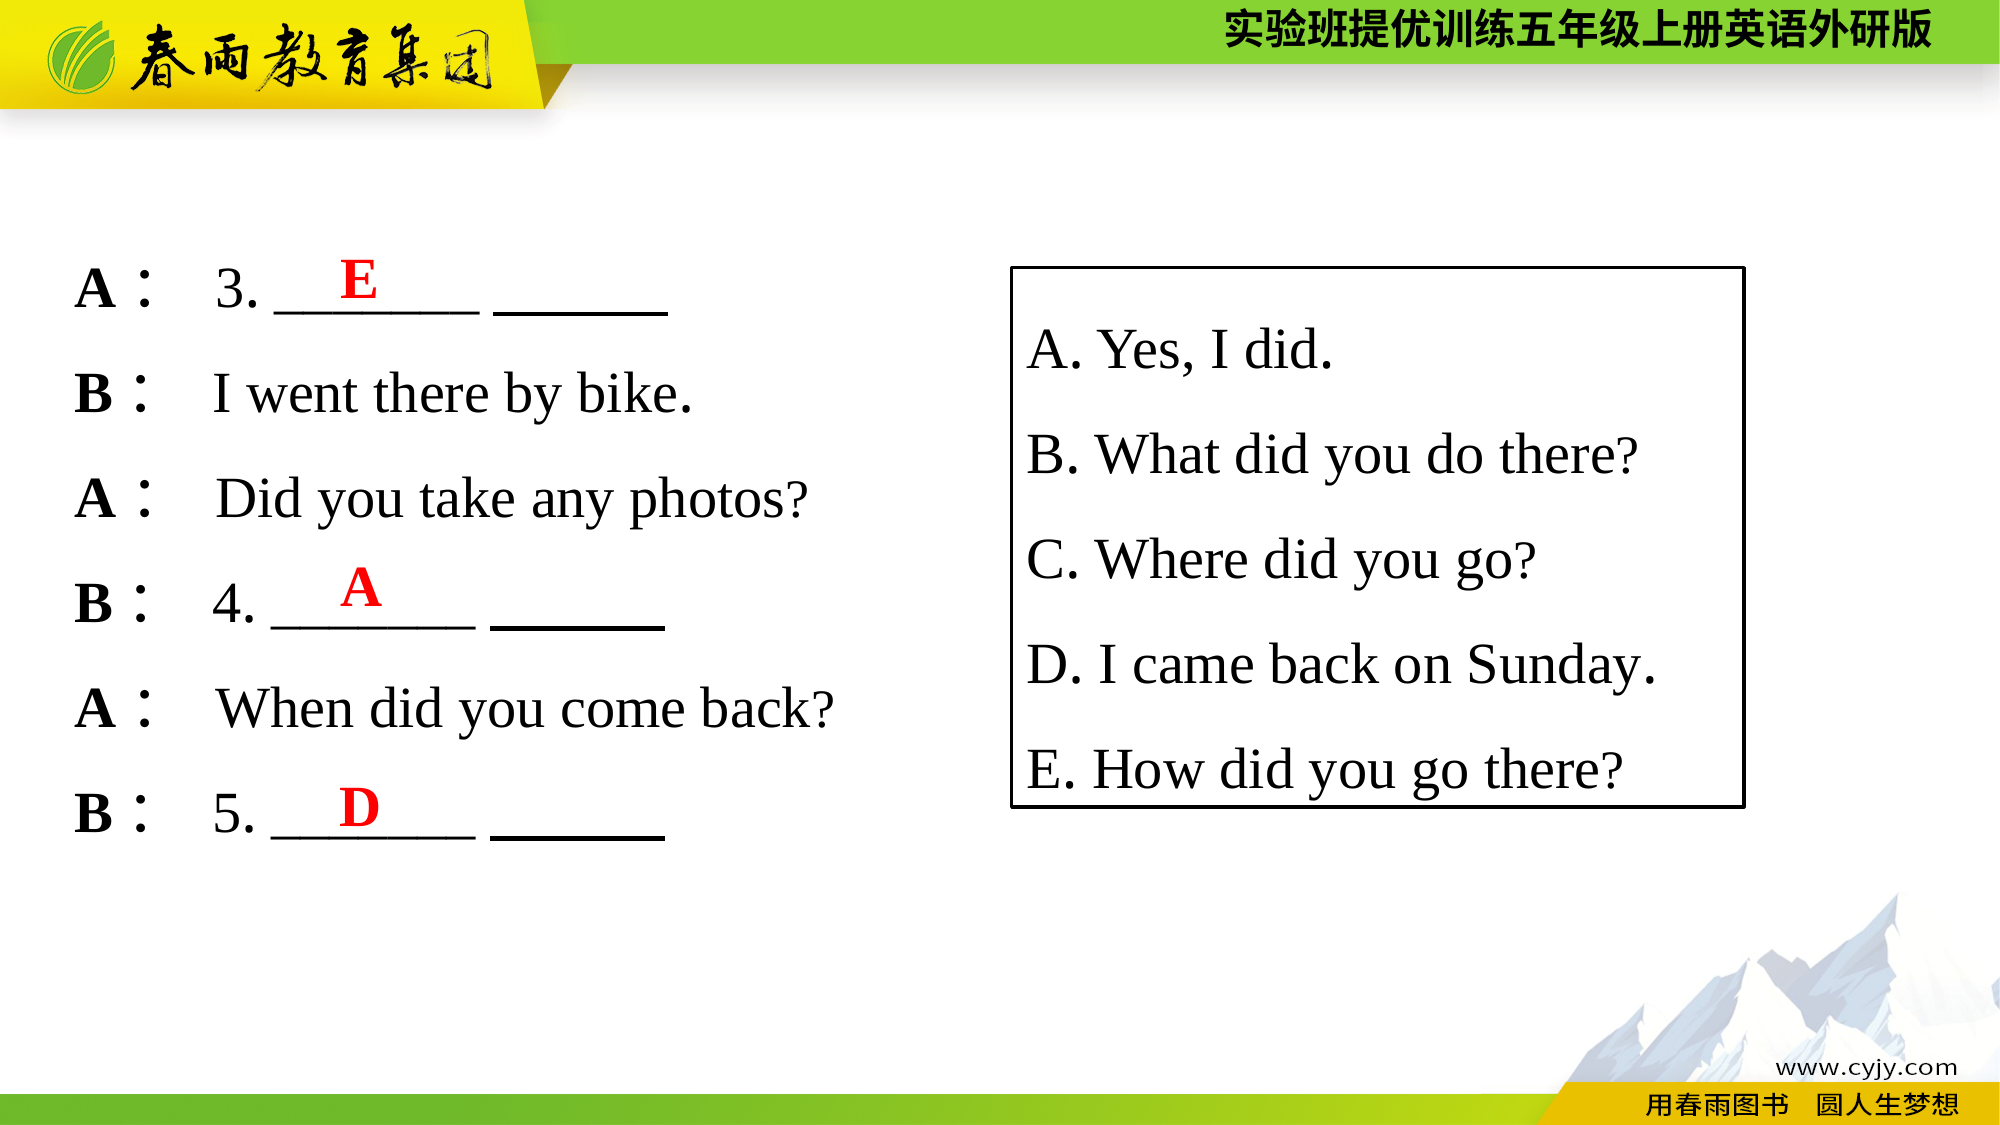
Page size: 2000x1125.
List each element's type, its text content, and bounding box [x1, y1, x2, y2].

text_box D [324, 726, 397, 846]
picture [0, 0, 2000, 1125]
list A： 3. _______ B： I went there by bike. A： Did you take any photos? B： 4. _______ A： When did you come back? B： 5. _______ [59, 206, 1944, 858]
text_box A. Yes, I did. B. What did you do there? C. Where did you go? D. I came back on Sunday. E. How did you go there? [1011, 267, 1744, 808]
text_box E [326, 233, 395, 318]
text_box A [326, 540, 398, 625]
